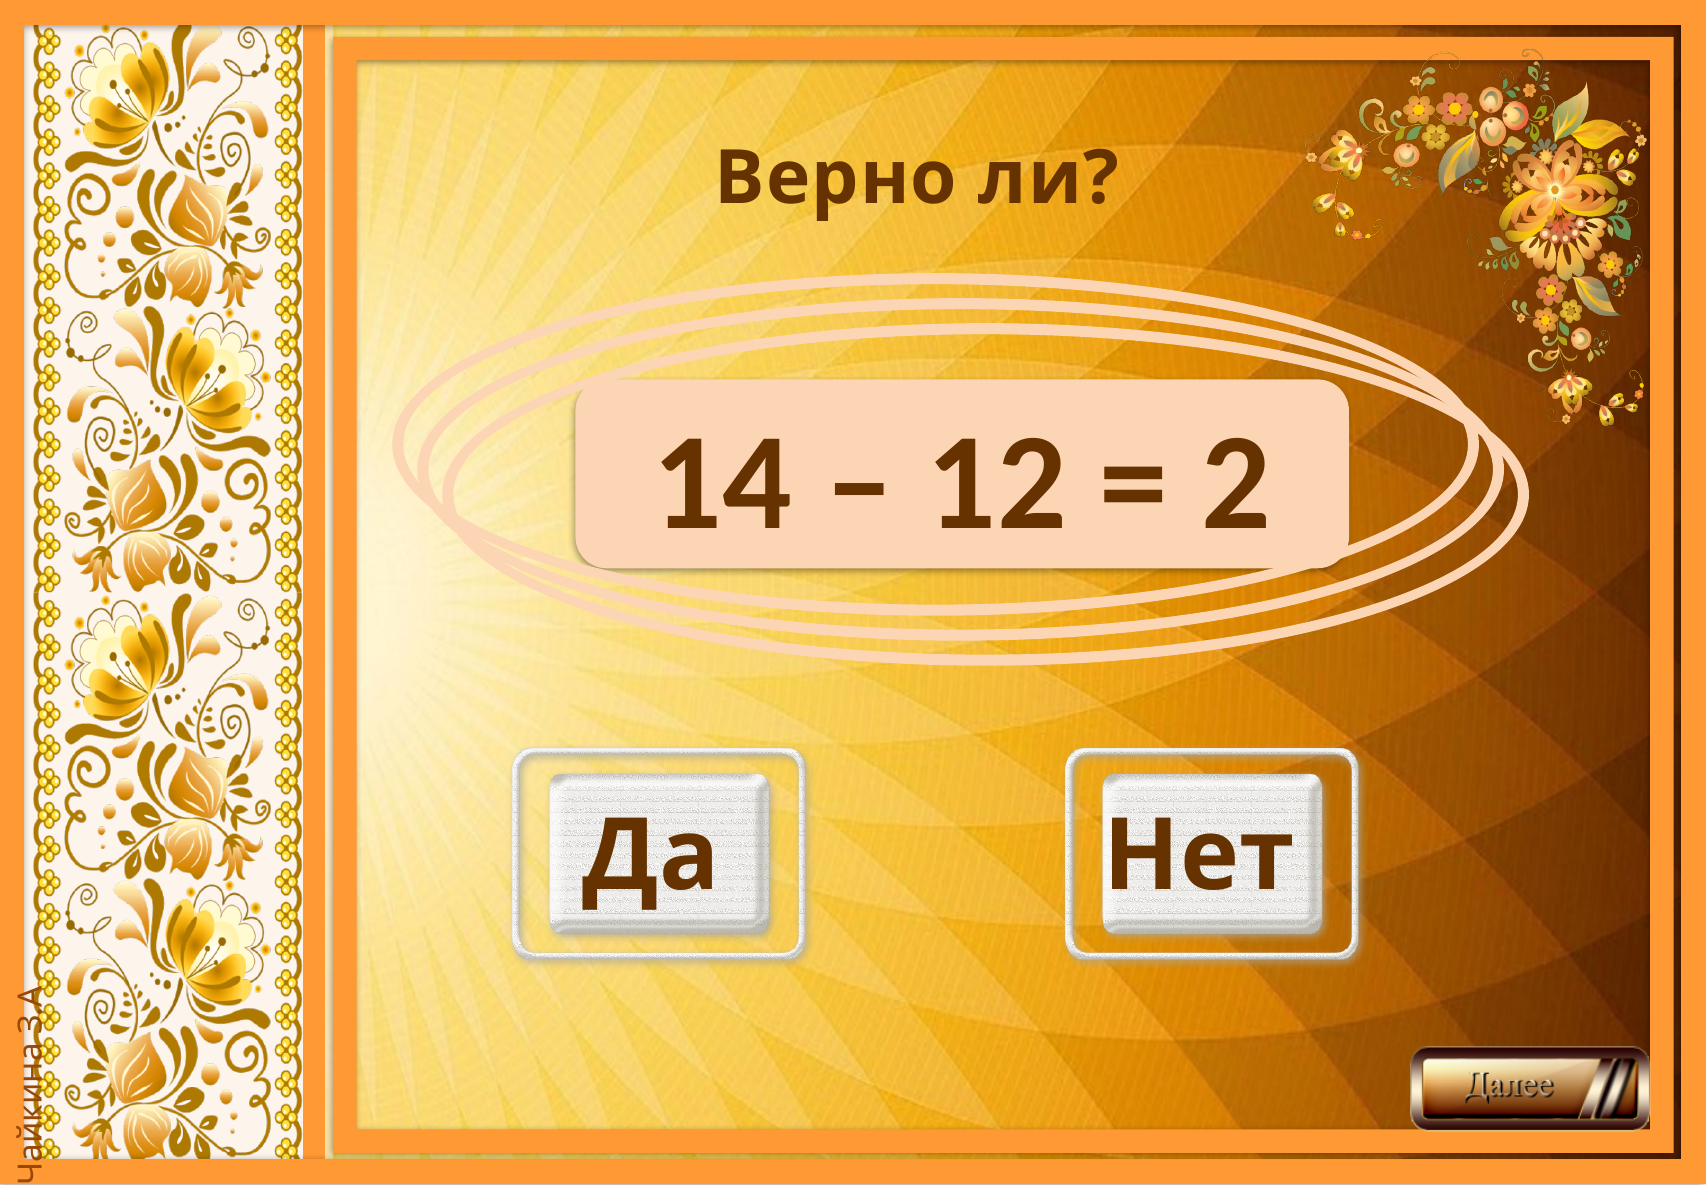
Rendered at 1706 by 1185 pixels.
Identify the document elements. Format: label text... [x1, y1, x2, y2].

picture [25, 993, 31, 1000]
text_box [460, 426, 1482, 618]
picture [32, 1048, 39, 1056]
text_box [501, 733, 820, 976]
text_box [390, 271, 1466, 509]
picture [25, 1068, 31, 1077]
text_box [1054, 733, 1373, 976]
picture [25, 1091, 38, 1099]
text_box [415, 296, 1491, 534]
picture [25, 1149, 32, 1159]
text_box Верно ли? [392, 119, 1444, 317]
text_box [467, 439, 1507, 643]
picture [25, 25, 303, 1159]
picture [32, 1149, 39, 1157]
picture [325, 25, 1681, 1159]
picture [25, 1130, 38, 1138]
text_box 14 – 12 = 2 [574, 378, 1350, 570]
text_box [440, 321, 1532, 668]
